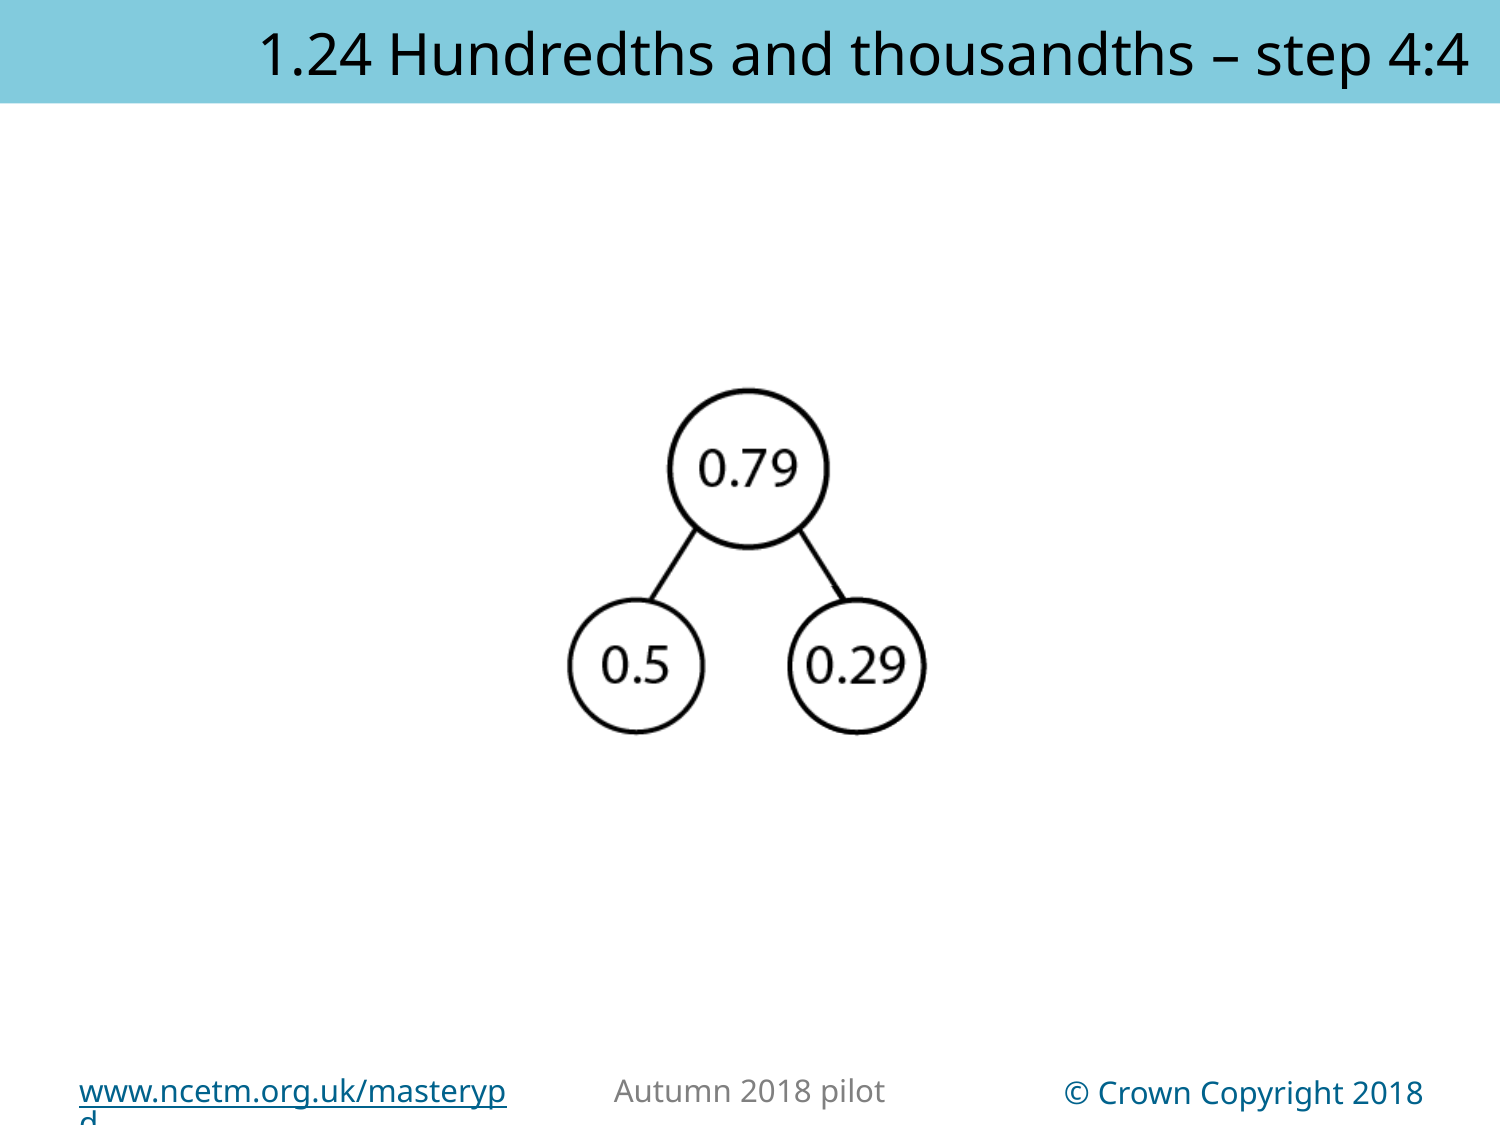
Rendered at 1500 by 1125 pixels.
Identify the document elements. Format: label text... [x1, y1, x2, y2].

list 1.24 Hundredths and thousandths – step 4:4 [0, 0, 1500, 104]
picture [322, 373, 1061, 752]
text_box [392, 307, 1178, 902]
